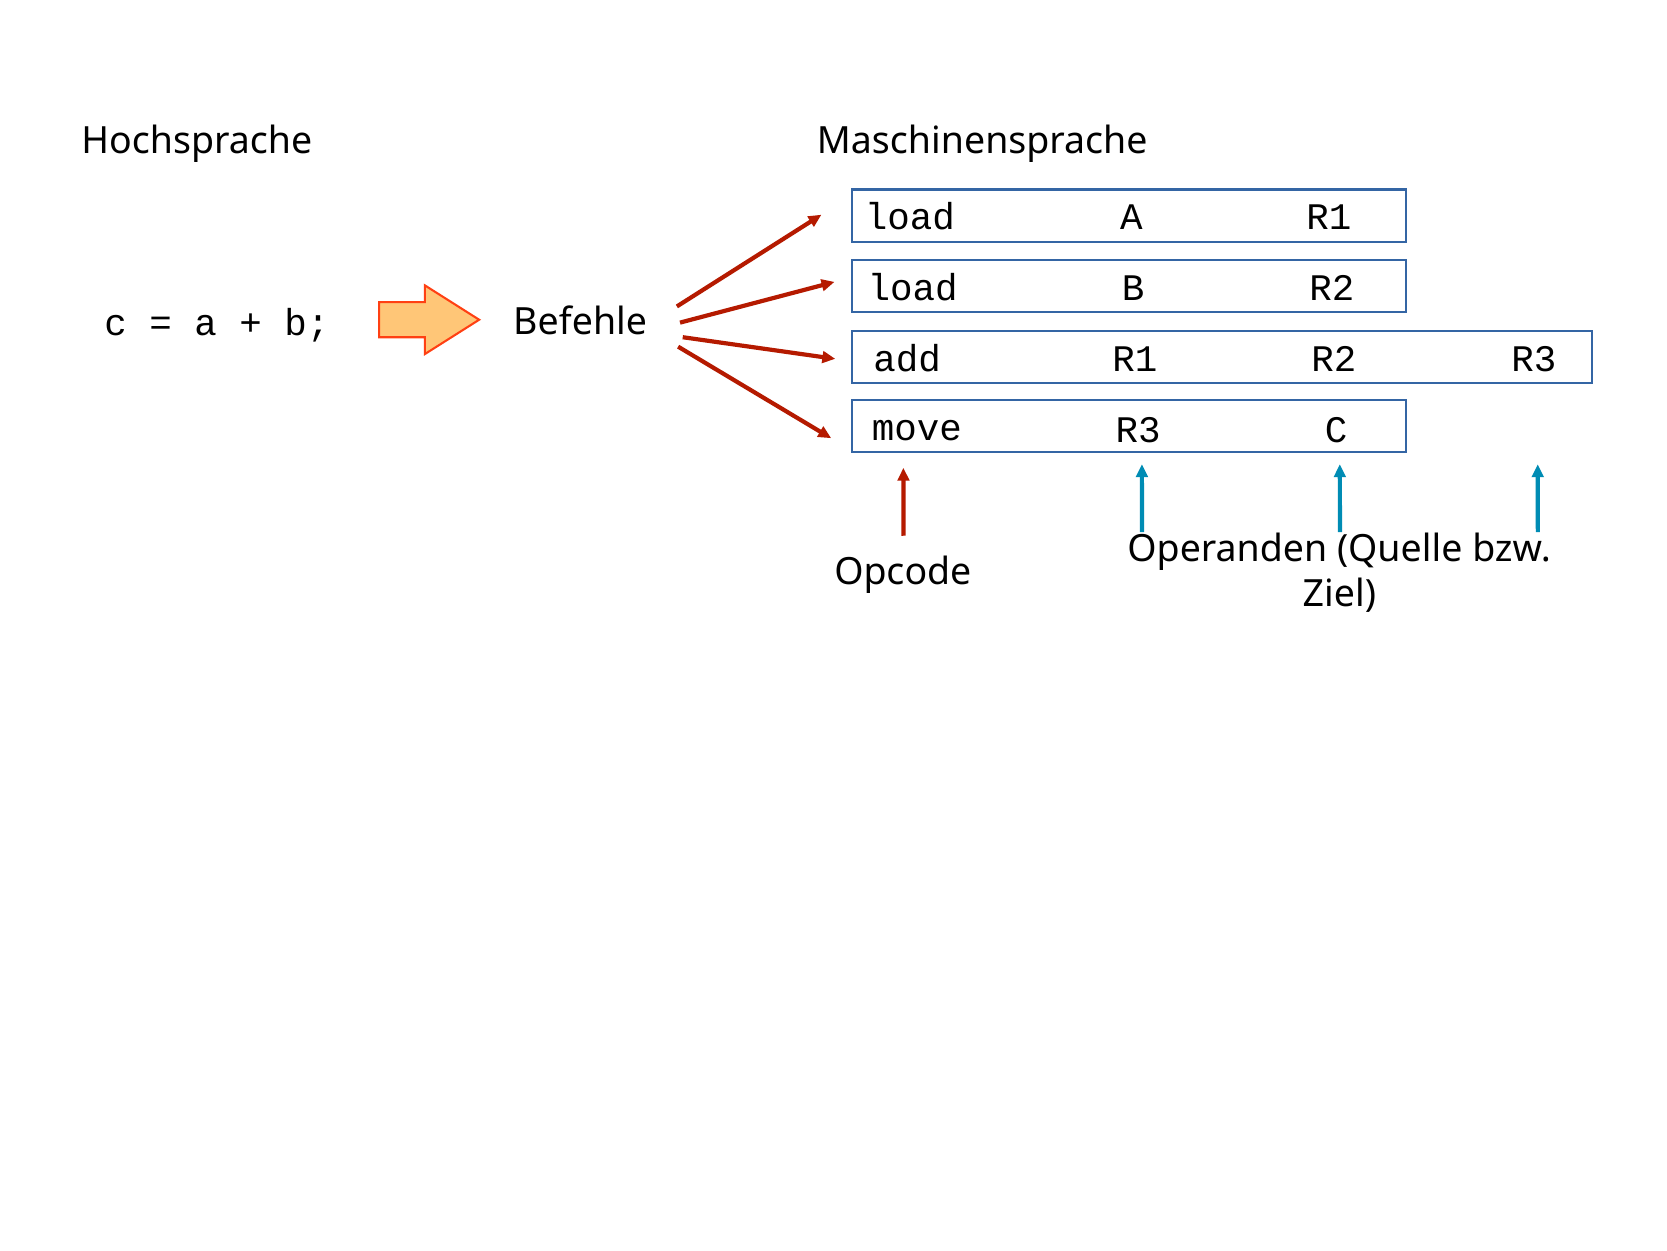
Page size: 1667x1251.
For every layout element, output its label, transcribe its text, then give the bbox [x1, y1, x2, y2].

text_box [679, 279, 835, 323]
text_box R1 [1299, 185, 1358, 189]
text_box Opcode [808, 541, 998, 599]
text_box [852, 331, 1592, 384]
text_box load [858, 185, 962, 189]
text_box R1 [1106, 327, 1164, 331]
text_box [1135, 464, 1149, 517]
text_box B [1115, 256, 1151, 260]
text_box Maschinensprache [791, 109, 1173, 168]
text_box Befehle [485, 291, 675, 349]
text_box A [1113, 185, 1149, 189]
text_box R3 [1109, 452, 1167, 456]
text_box c = a + b; [97, 292, 336, 350]
text_box C [1318, 452, 1354, 456]
text_box [676, 214, 822, 307]
text_box [852, 399, 1407, 452]
text_box [678, 346, 831, 439]
text_box Operanden (Quelle bzw. Ziel) [1083, 517, 1596, 620]
text_box move [849, 396, 985, 454]
text_box [1531, 464, 1544, 517]
text_box [852, 189, 1407, 242]
text_box [1333, 464, 1347, 517]
text_box load [861, 256, 964, 260]
text_box [379, 285, 480, 355]
text_box R3 [1505, 327, 1563, 331]
text_box [852, 260, 1407, 313]
text_box R2 [1305, 327, 1363, 331]
text_box R2 [1302, 256, 1361, 260]
text_box Hochsprache [70, 109, 323, 168]
text_box [897, 468, 910, 536]
text_box [682, 337, 835, 364]
text_box add [863, 327, 951, 331]
